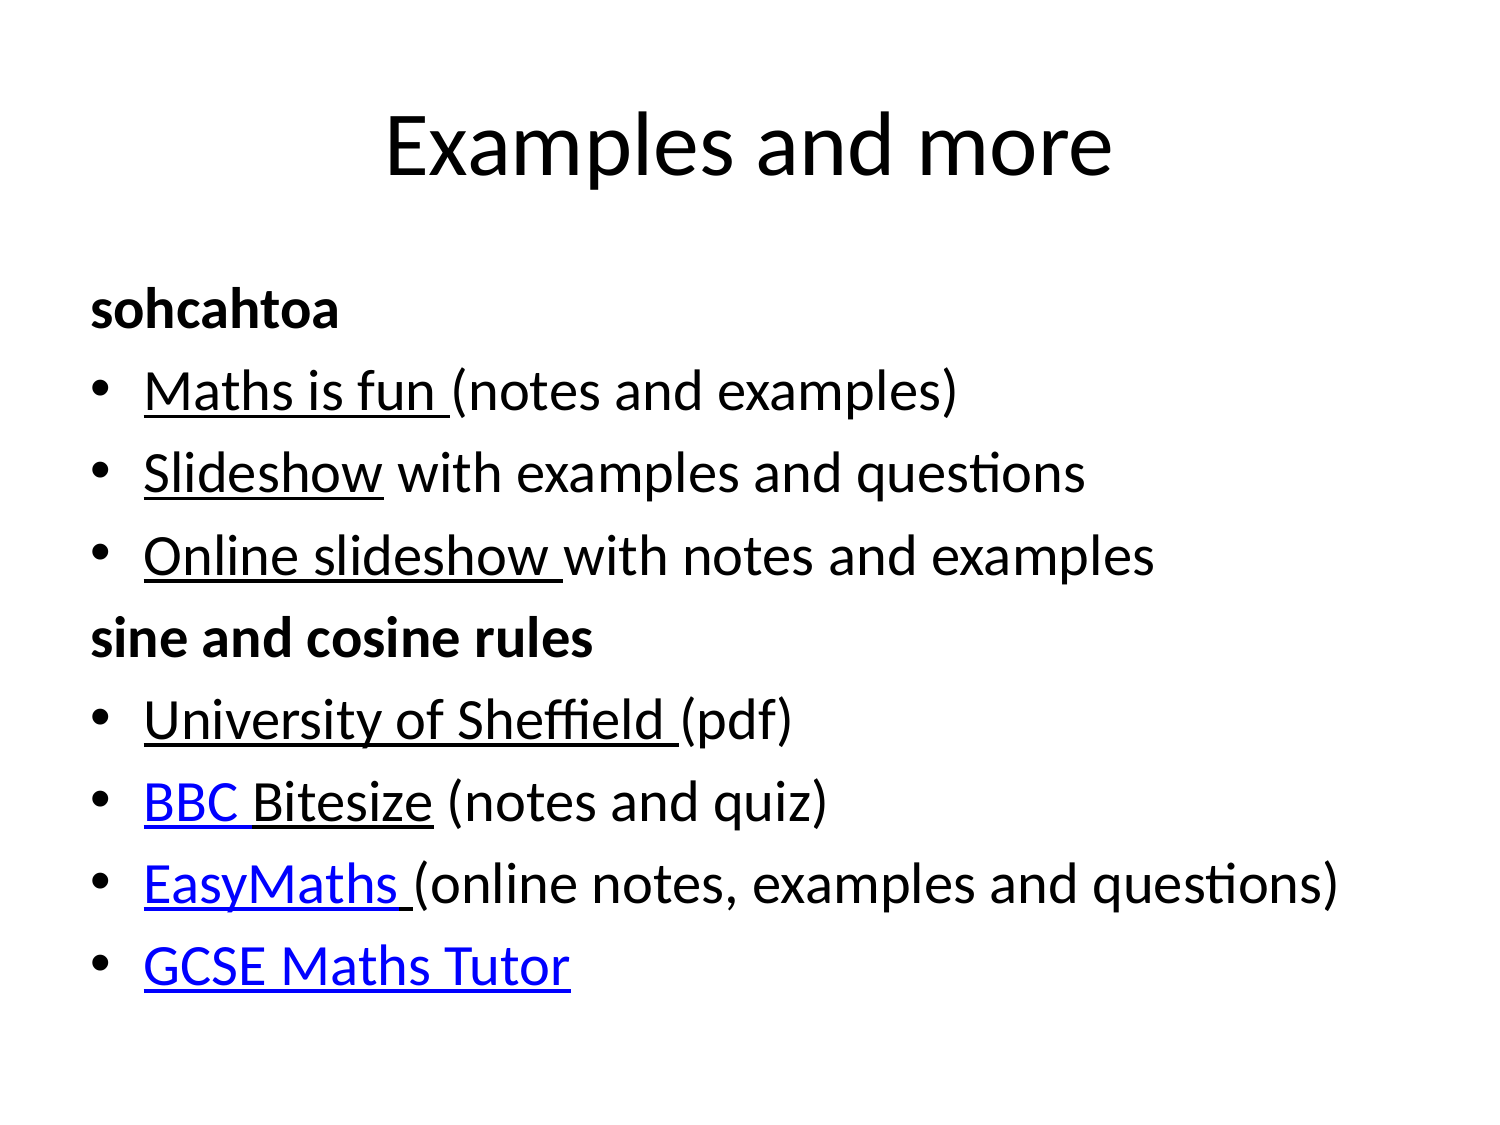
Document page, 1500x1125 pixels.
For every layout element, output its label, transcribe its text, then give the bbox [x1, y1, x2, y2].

list sohcahtoa Maths is fun (notes and examples) Slideshow with examples and questions Online slideshow with notes and examples sine and cosine rules University of Sheffield (pdf) BBC Bitesize (notes and quiz) EasyMaths (online notes, examples and questions) GCSE Maths Tutor [74, 262, 1426, 1006]
title Examples and more [74, 44, 1426, 233]
